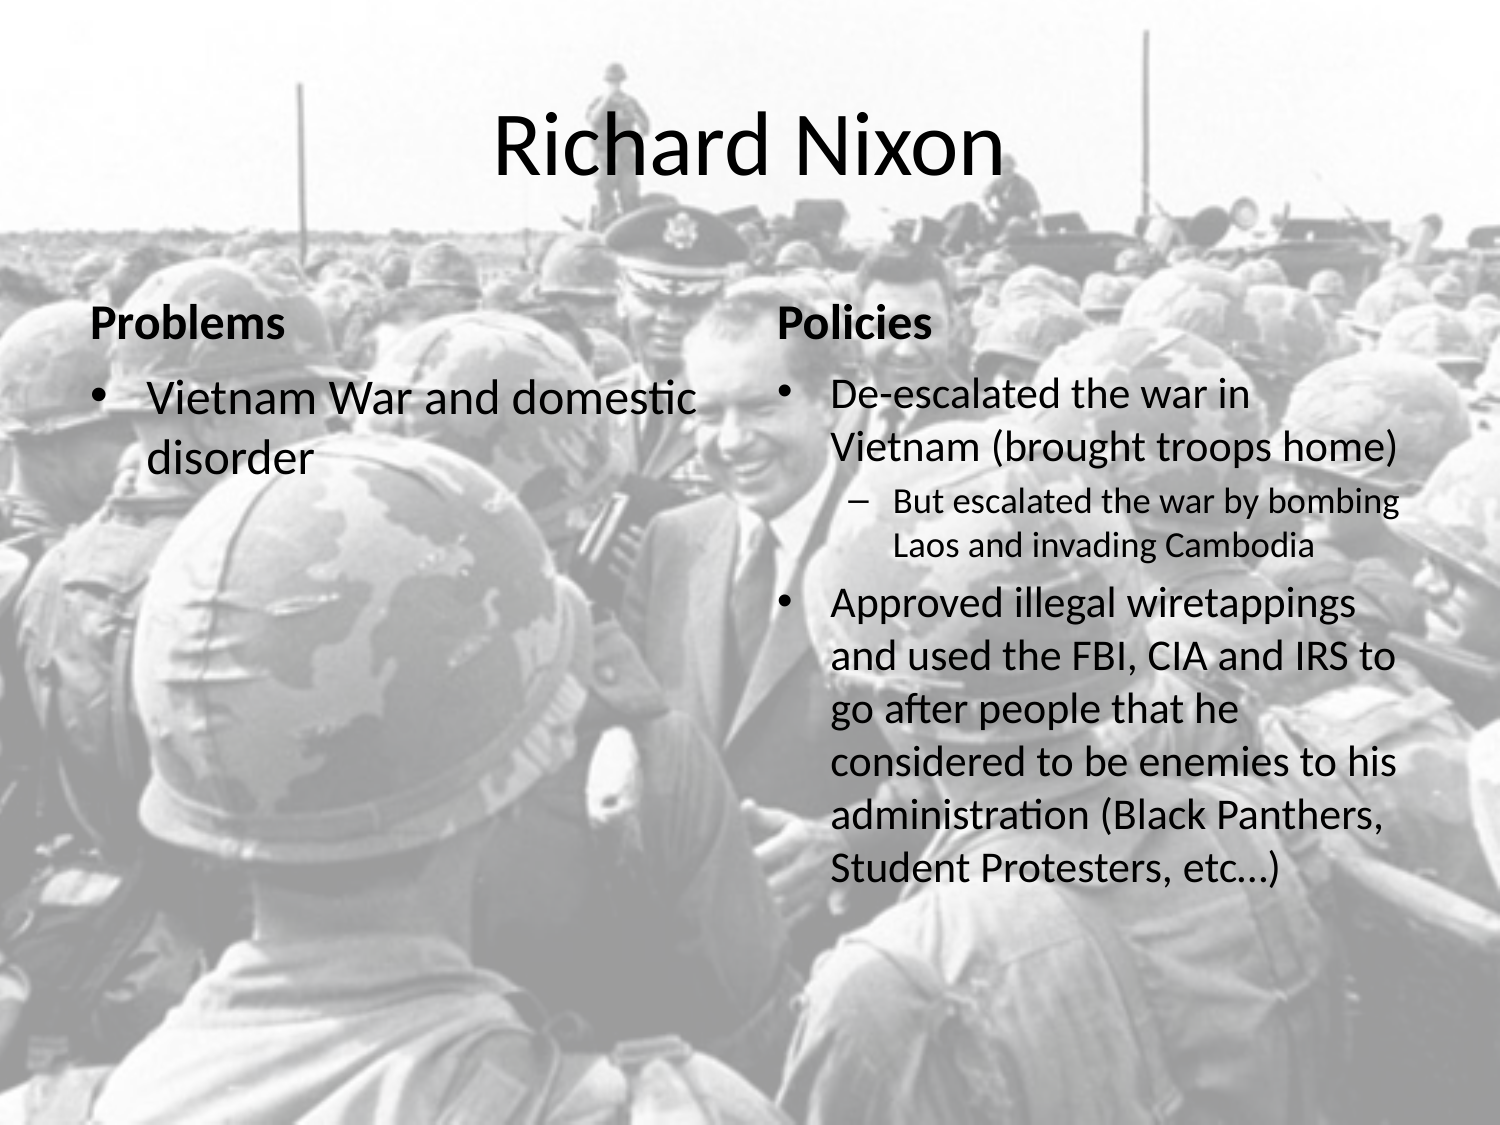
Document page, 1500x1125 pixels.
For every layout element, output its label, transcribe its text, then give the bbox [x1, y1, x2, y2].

list Problems [75, 251, 738, 356]
list De-escalated the war in Vietnam (brought troops home) But escalated the war by bombing Laos and invading Cambodia Approved illegal wiretappings and used the FBI, CIA and IRS to go after people that he considered to be enemies to his administration (Black Panthers, Student Protesters, etc…) [761, 356, 1425, 1005]
list Vietnam War and domestic disorder [75, 356, 738, 1005]
list Policies [761, 251, 1425, 356]
title Richard Nixon [75, 45, 1425, 233]
